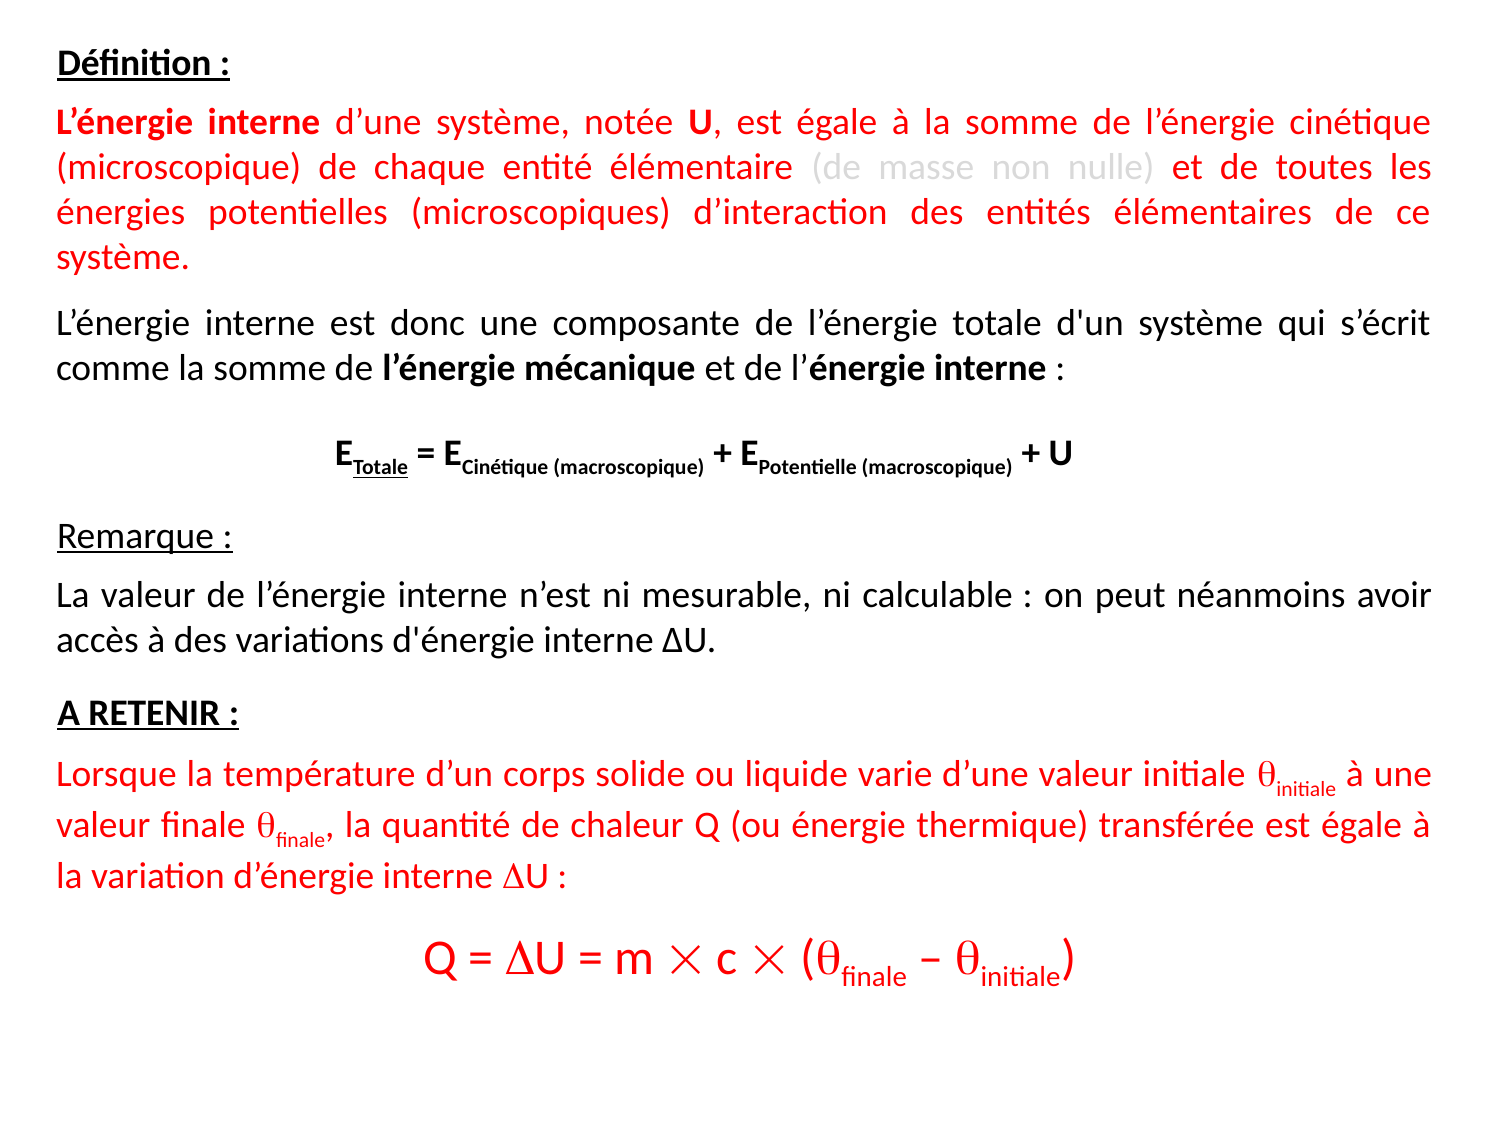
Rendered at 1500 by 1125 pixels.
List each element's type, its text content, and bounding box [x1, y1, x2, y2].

text_box Définition : [42, 30, 246, 89]
text_box A RETENIR : [42, 680, 254, 741]
text_box Remarque : [42, 503, 248, 562]
text_box Lorsque la température d’un corps solide ou liquide varie d’une valeur initiale initiale à une valeur finale finale, la quantité de chaleur Q (ou énergie thermique) transférée est égale à la variation d’énergie interne U : [41, 741, 1447, 904]
text_box ETotale = ECinétique (macroscopique) + EPotentielle (macroscopique) + U [320, 420, 1180, 487]
text_box La valeur de l’énergie interne n’est ni mesurable, ni calculable : on peut néanmoins avoir accès à des variations d'énergie interne ΔU. [41, 562, 1447, 668]
text_box Q = U = m  c  (finale – initiale) [408, 916, 1092, 1000]
text_box L’énergie interne est donc une composante de l’énergie totale d'un système qui s’écrit comme la somme de l’énergie mécanique et de l’énergie interne : [41, 290, 1447, 396]
text_box L’énergie interne d’une système, notée U, est égale à la somme de l’énergie cinétique (microscopique) de chaque entité élémentaire (de masse non nulle) et de toutes les énergies potentielles (microscopiques) d’interaction des entités élémentaires de ce système. [41, 89, 1447, 285]
